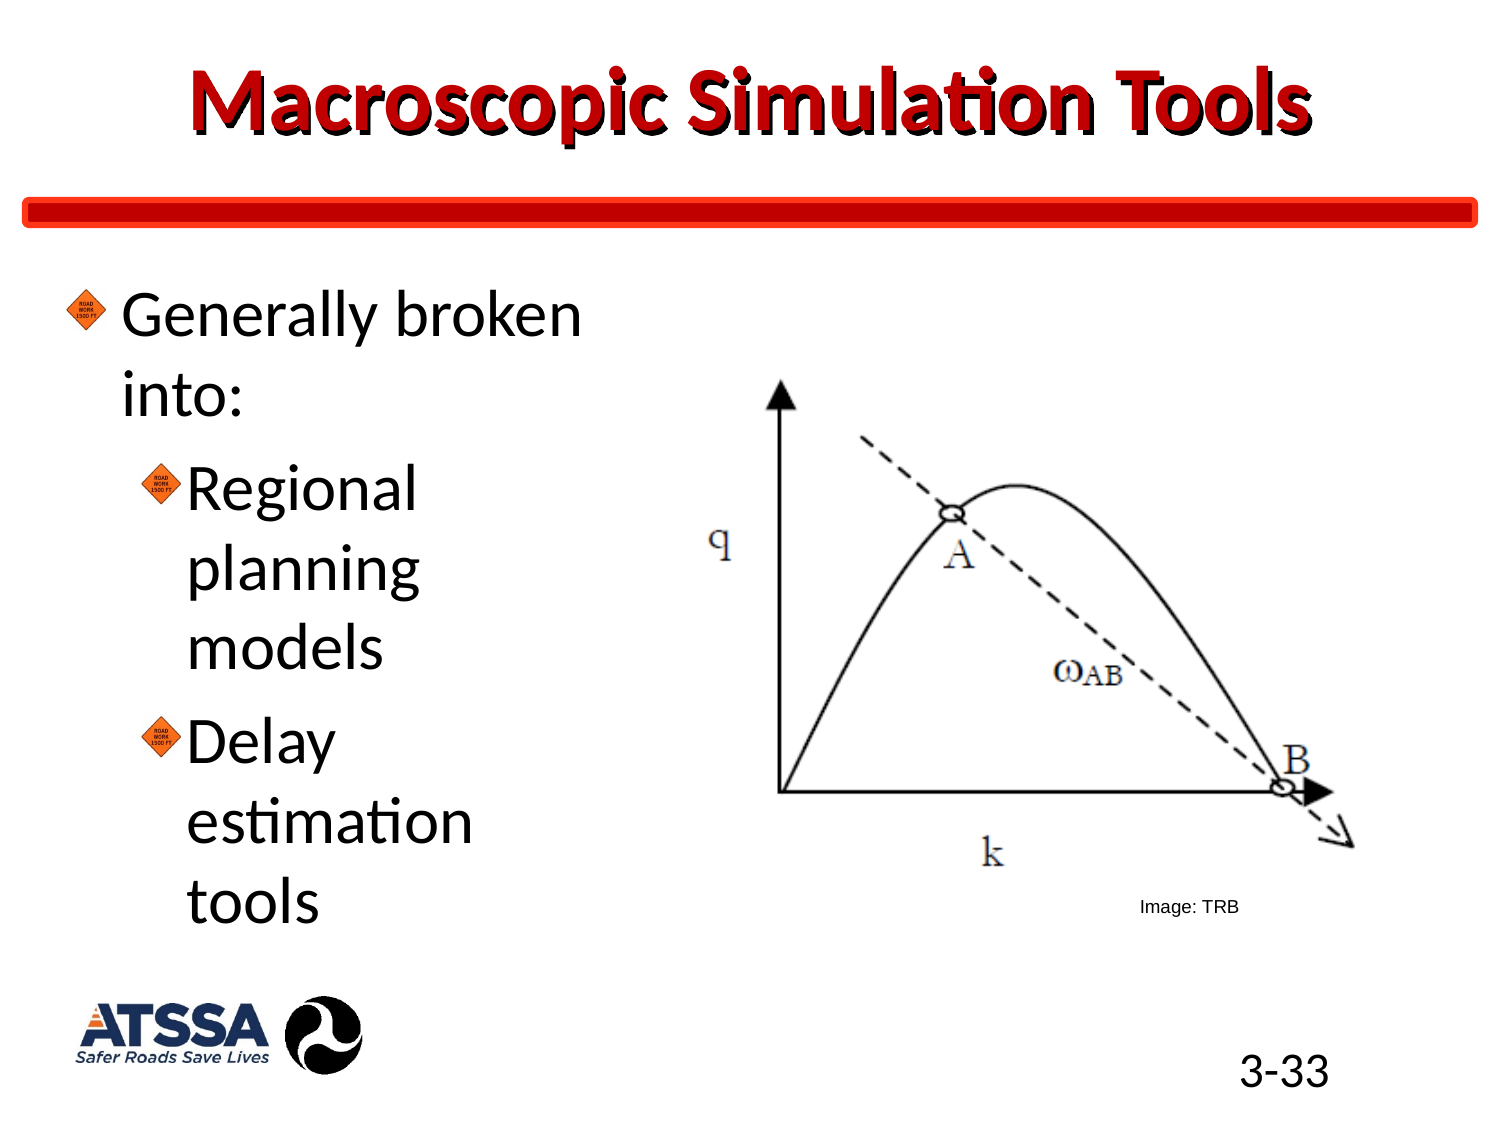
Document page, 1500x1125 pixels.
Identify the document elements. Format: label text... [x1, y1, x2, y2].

text_box Image: TRB [1125, 897, 1313, 925]
picture [65, 288, 107, 331]
list Generally broken into: Regional planning models Delay estimation tools [49, 262, 626, 976]
picture [140, 715, 182, 758]
picture [276, 989, 370, 1077]
picture [75, 1003, 269, 1063]
picture [649, 312, 1456, 888]
picture [140, 462, 182, 505]
title Macroscopic Simulation Tools [0, 0, 1500, 188]
